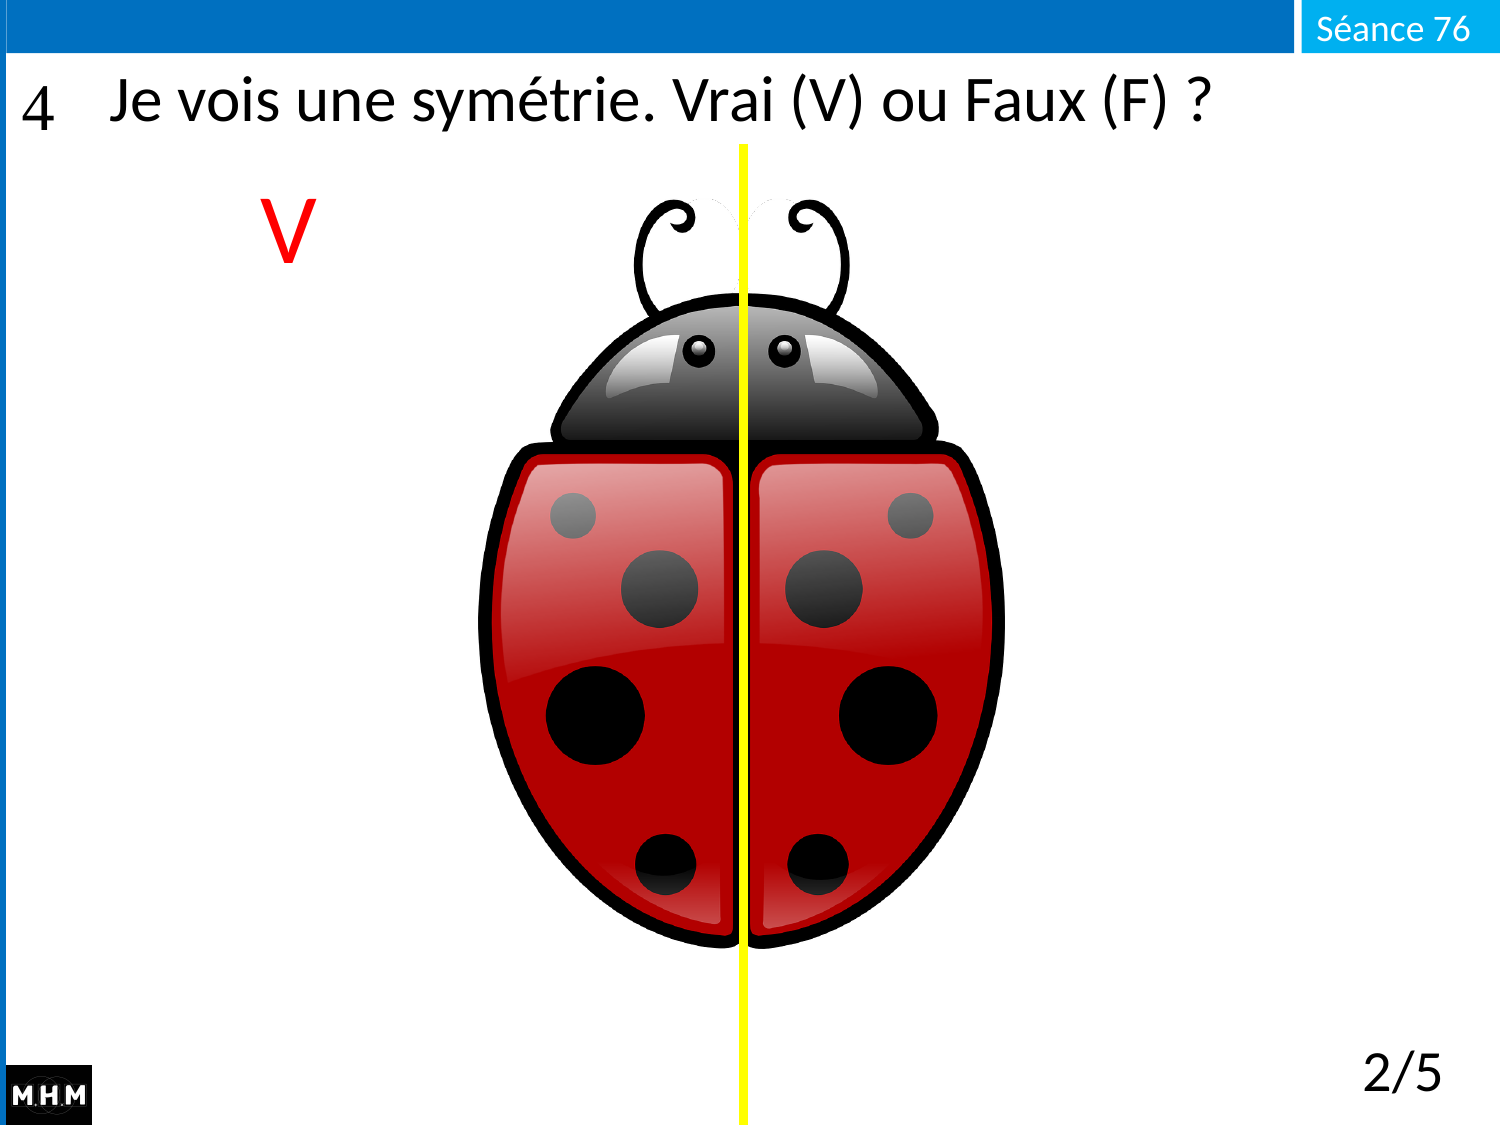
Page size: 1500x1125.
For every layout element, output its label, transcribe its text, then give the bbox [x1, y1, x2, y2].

text_box 2/5 [1319, 1026, 1488, 1111]
title Je vois une symétrie. Vrai (V) ou Faux (F) ? [94, 57, 1389, 144]
picture [744, 198, 1005, 949]
picture [477, 198, 743, 949]
picture [6, 1065, 92, 1125]
text_box V [246, 155, 499, 291]
